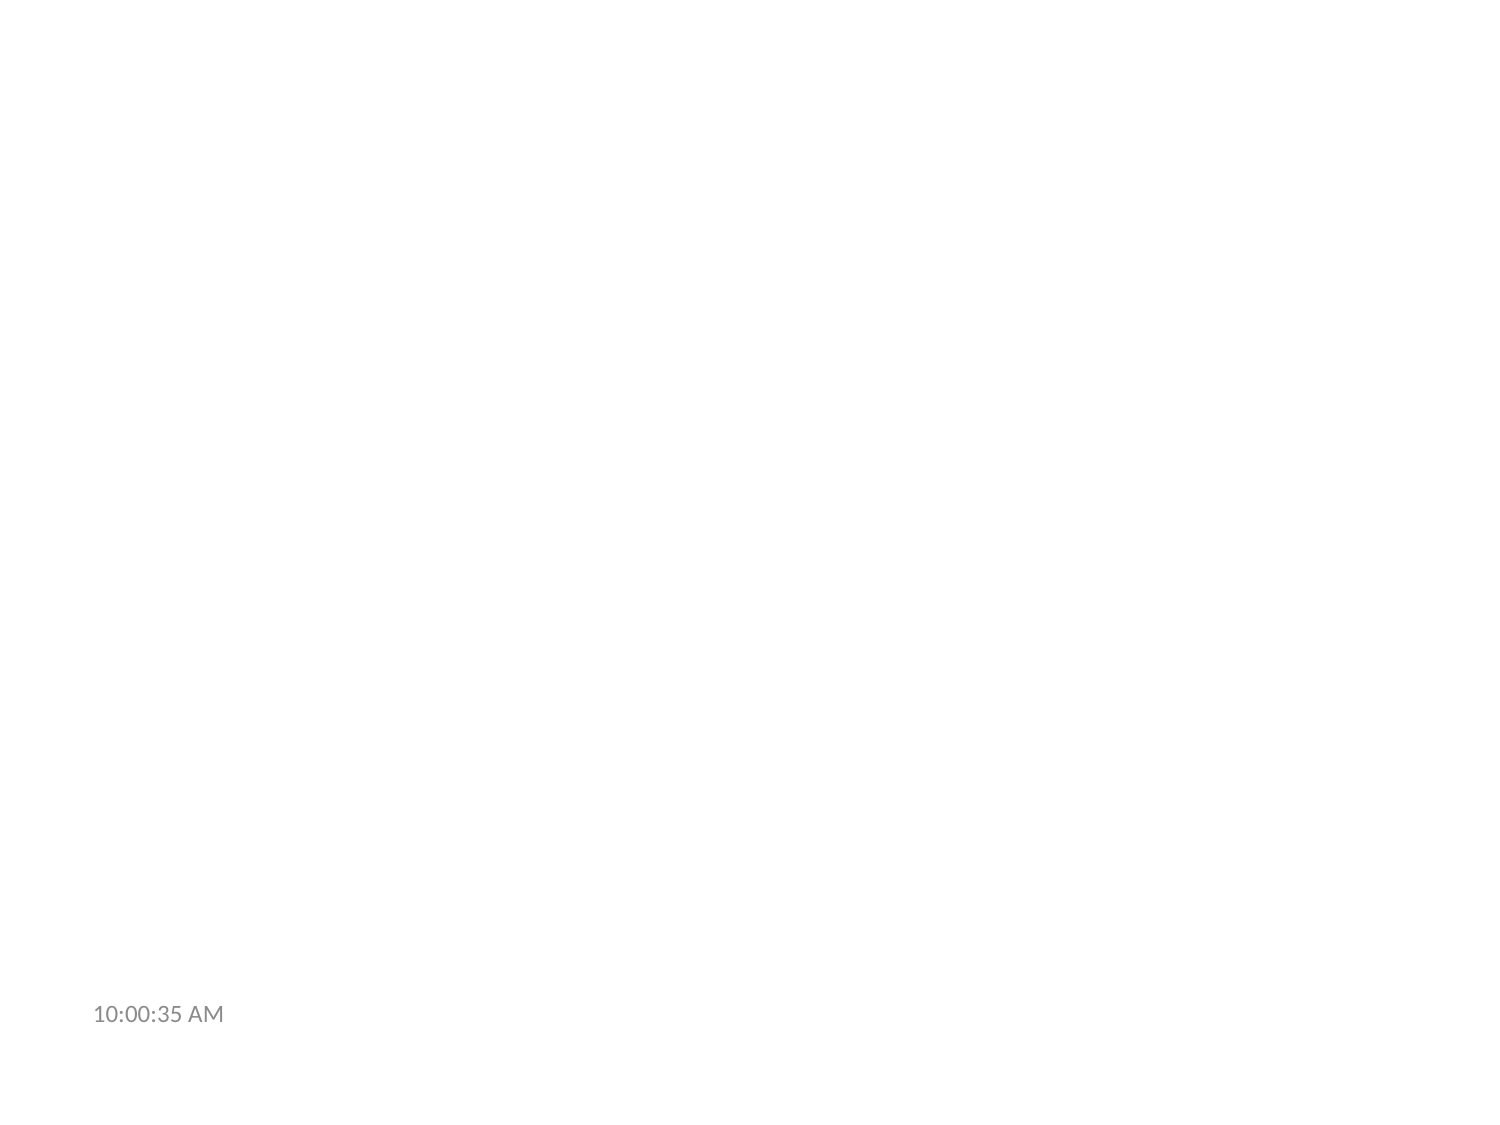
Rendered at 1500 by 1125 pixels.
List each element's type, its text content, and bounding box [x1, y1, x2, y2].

text_box 3:35:09 PM [77, 982, 428, 1043]
